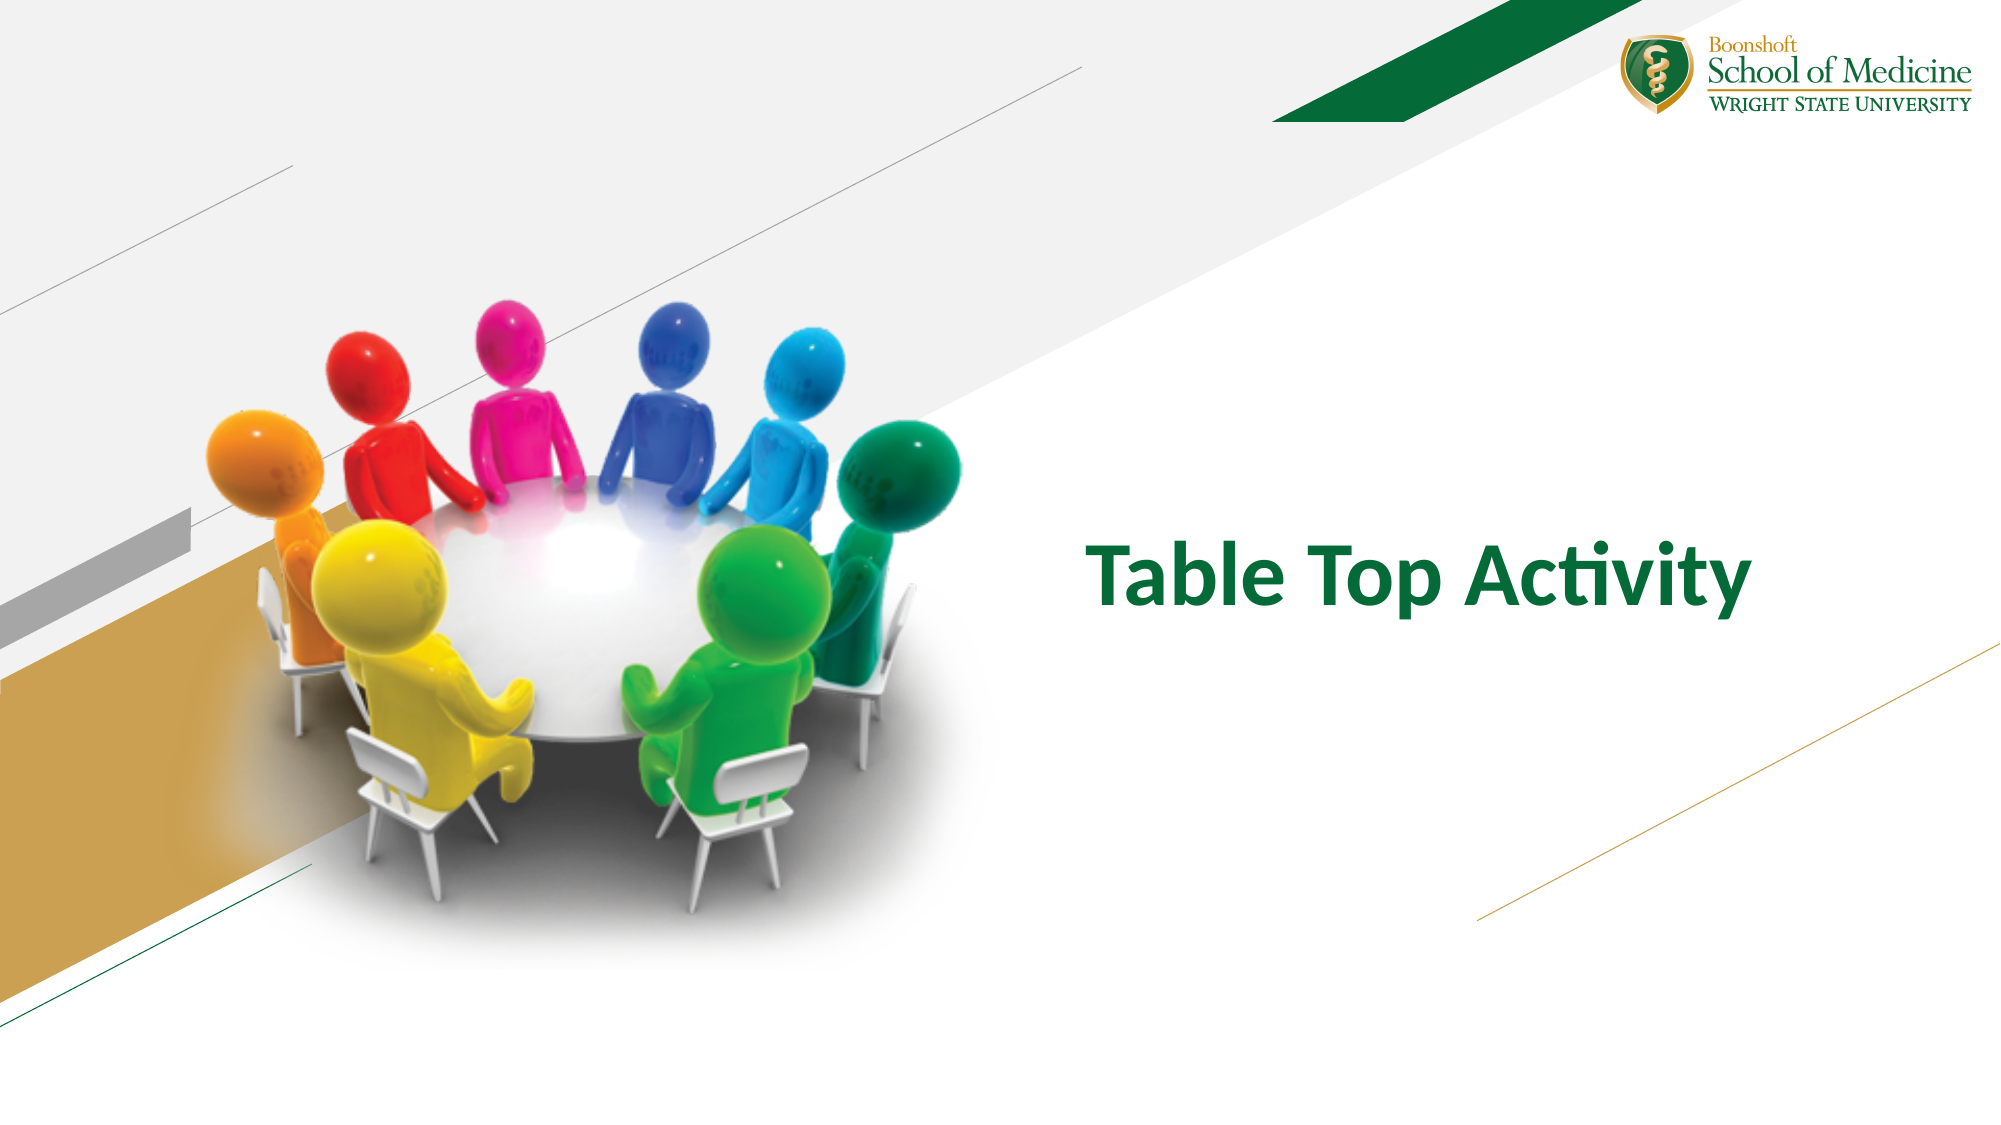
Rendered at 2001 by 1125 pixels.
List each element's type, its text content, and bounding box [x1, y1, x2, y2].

picture [166, 274, 1000, 970]
picture [1616, 0, 1976, 176]
title Table Top Activity [1070, 332, 1877, 626]
